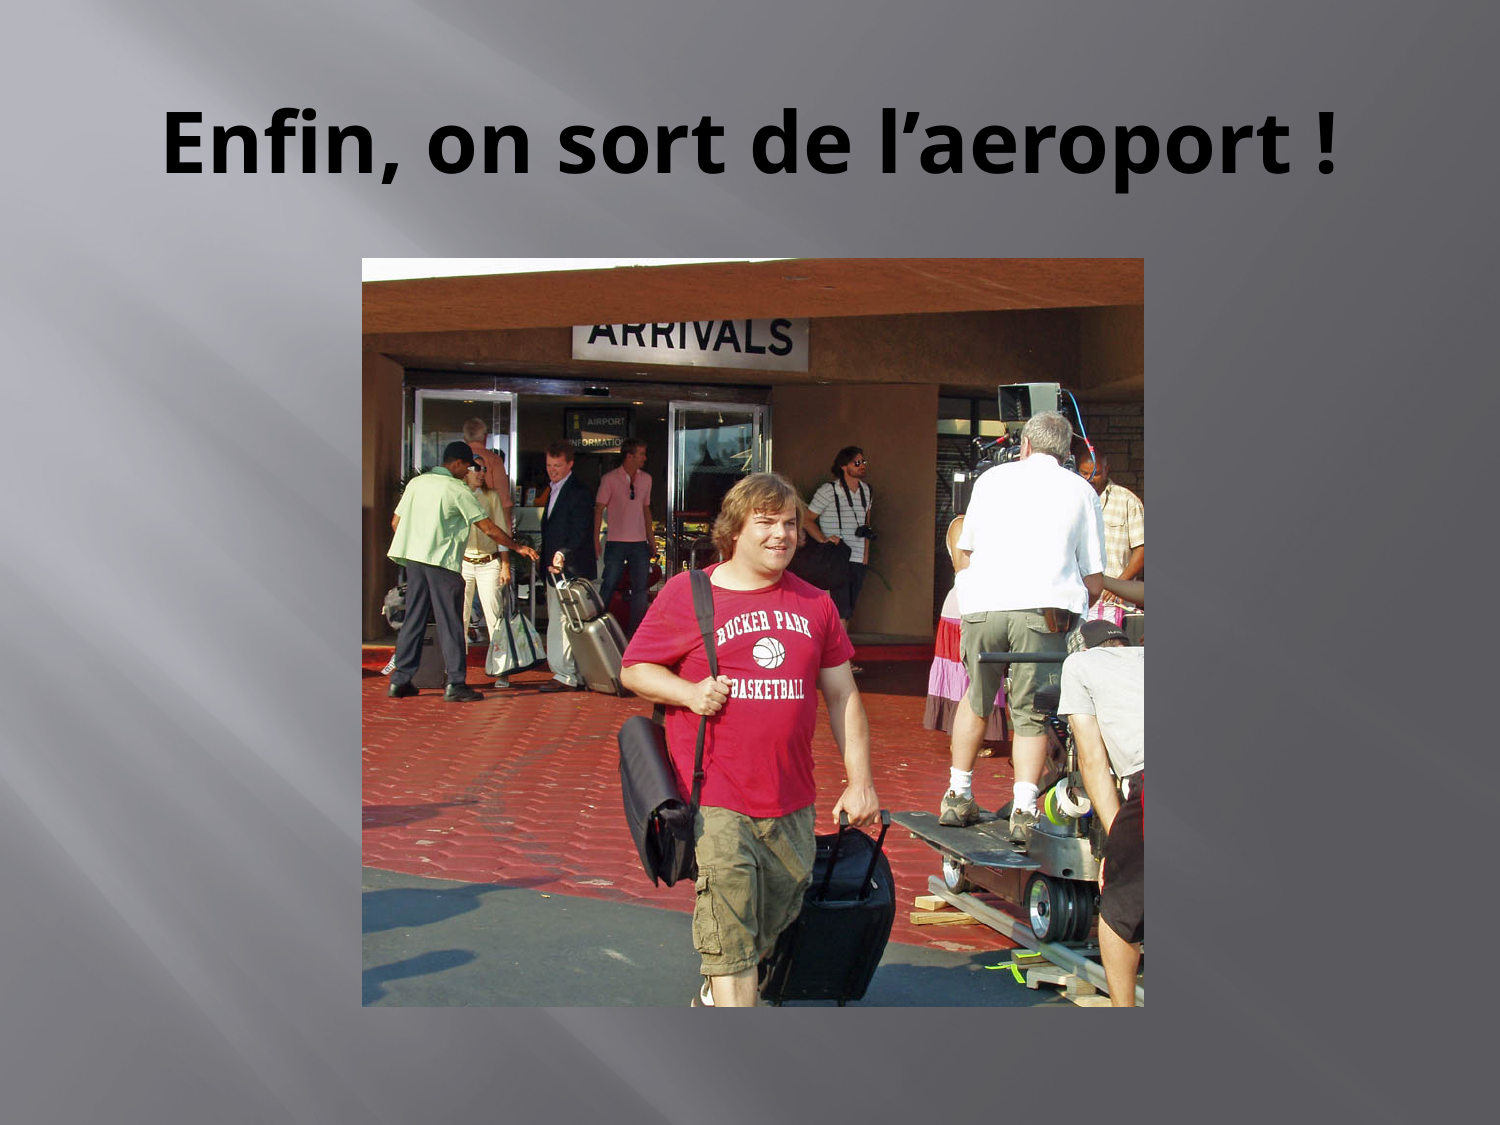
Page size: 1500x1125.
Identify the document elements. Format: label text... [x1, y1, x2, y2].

picture [362, 257, 1144, 1007]
title Enfin, on sort de l’aeroport ! [75, 45, 1425, 233]
